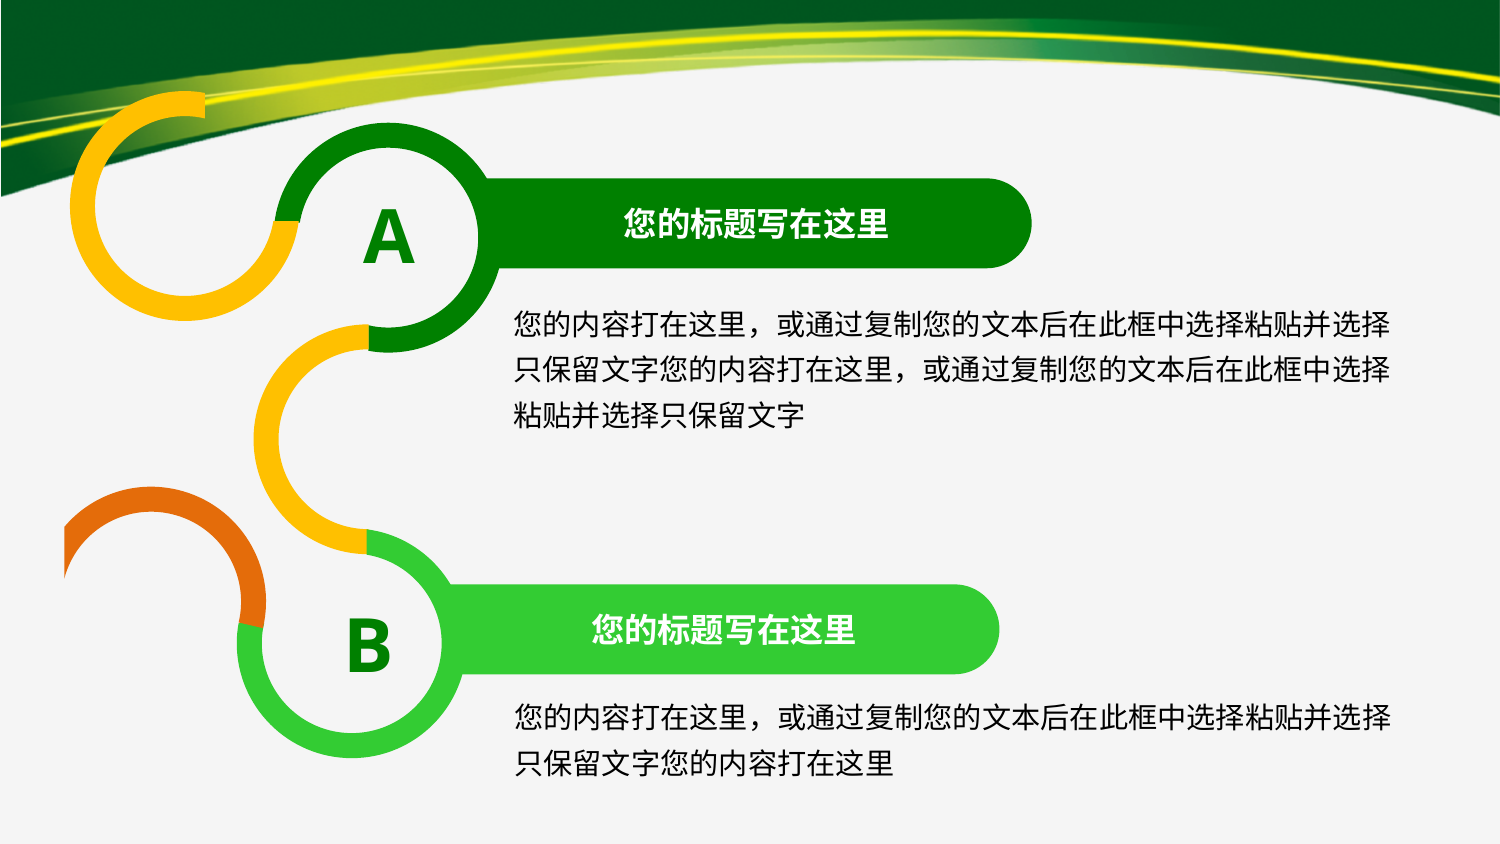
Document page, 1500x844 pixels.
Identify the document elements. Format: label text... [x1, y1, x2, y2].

text_box 您的内容打在这里，或通过复制您的文本后在此框中选择粘贴并选择只保留文字您的内容打在这里 [499, 681, 1413, 788]
text_box 您的标题写在这里 [481, 178, 1032, 269]
text_box B [328, 590, 413, 695]
text_box [69, 91, 299, 321]
picture [309, 148, 468, 197]
text_box 您的标题写在这里 [449, 584, 1000, 675]
text_box [274, 122, 499, 353]
text_box [253, 324, 369, 555]
picture [2, 0, 1499, 197]
text_box [236, 529, 463, 759]
text_box A [348, 181, 433, 287]
text_box [64, 486, 267, 629]
text_box 您的内容打在这里，或通过复制您的文本后在此框中选择粘贴并选择只保留文字您的内容打在这里，或通过复制您的文本后在此框中选择粘贴并选择只保留文字 [498, 288, 1412, 440]
